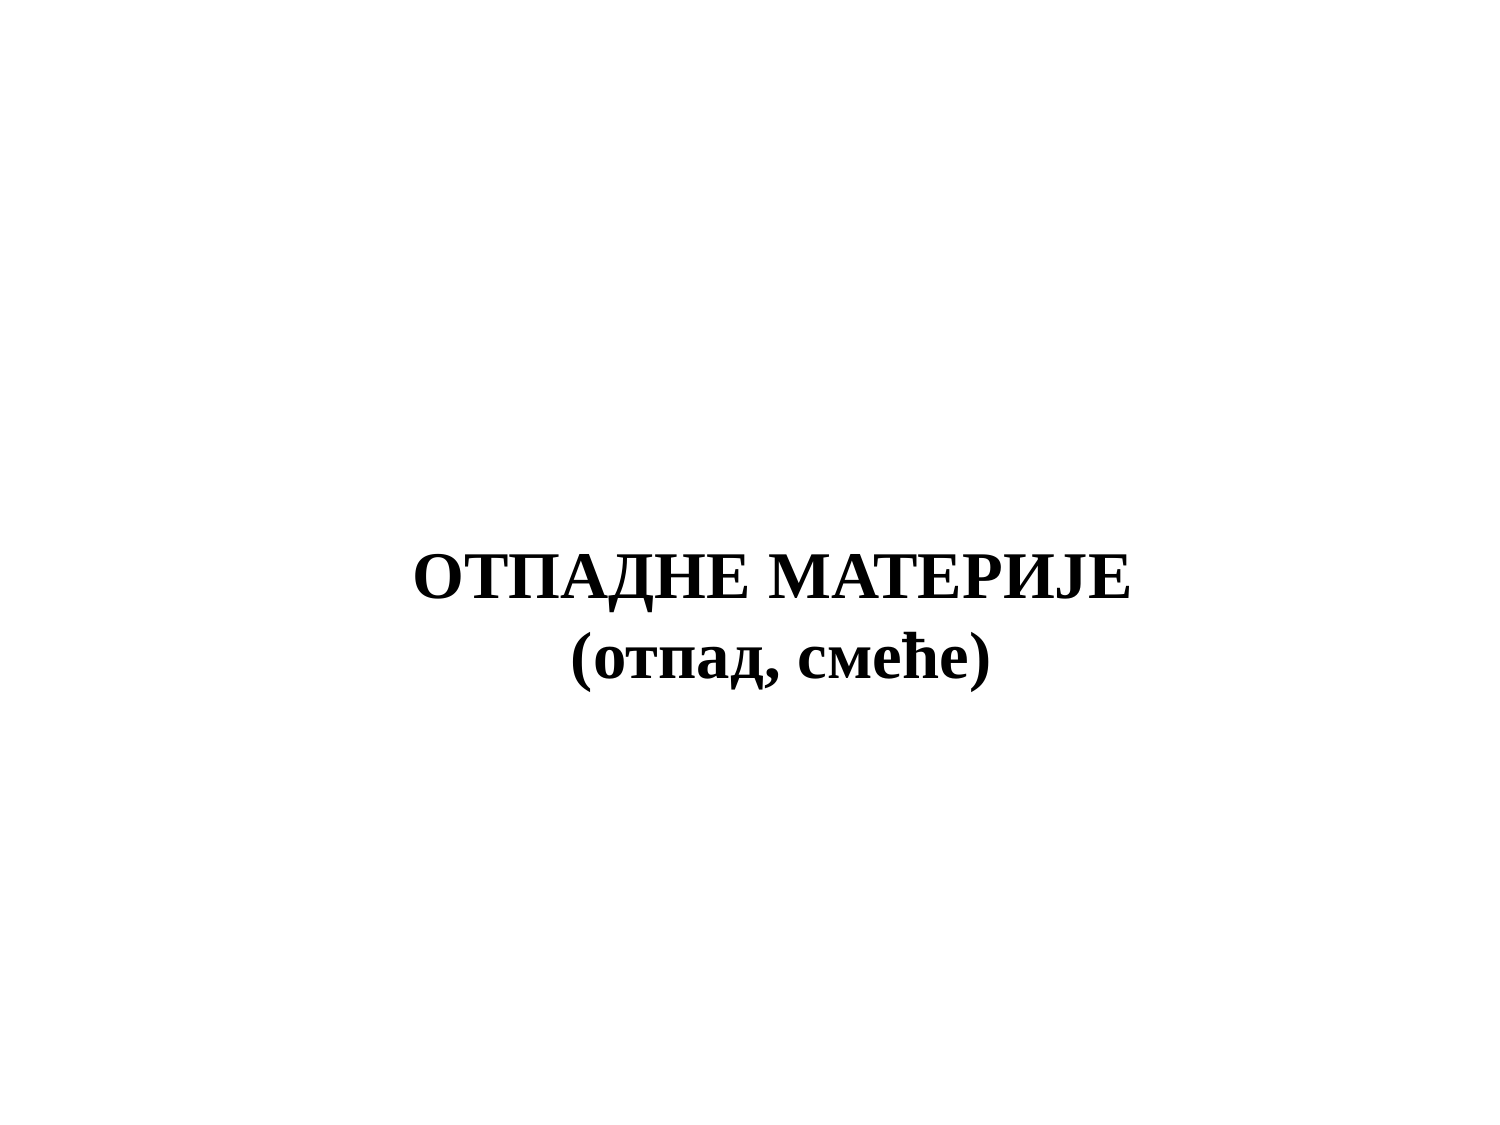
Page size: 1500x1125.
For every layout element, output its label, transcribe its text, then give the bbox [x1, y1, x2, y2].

text_box ОТПАДНЕ МАТЕРИЈЕ (отпад, смеће) [162, 524, 1400, 700]
